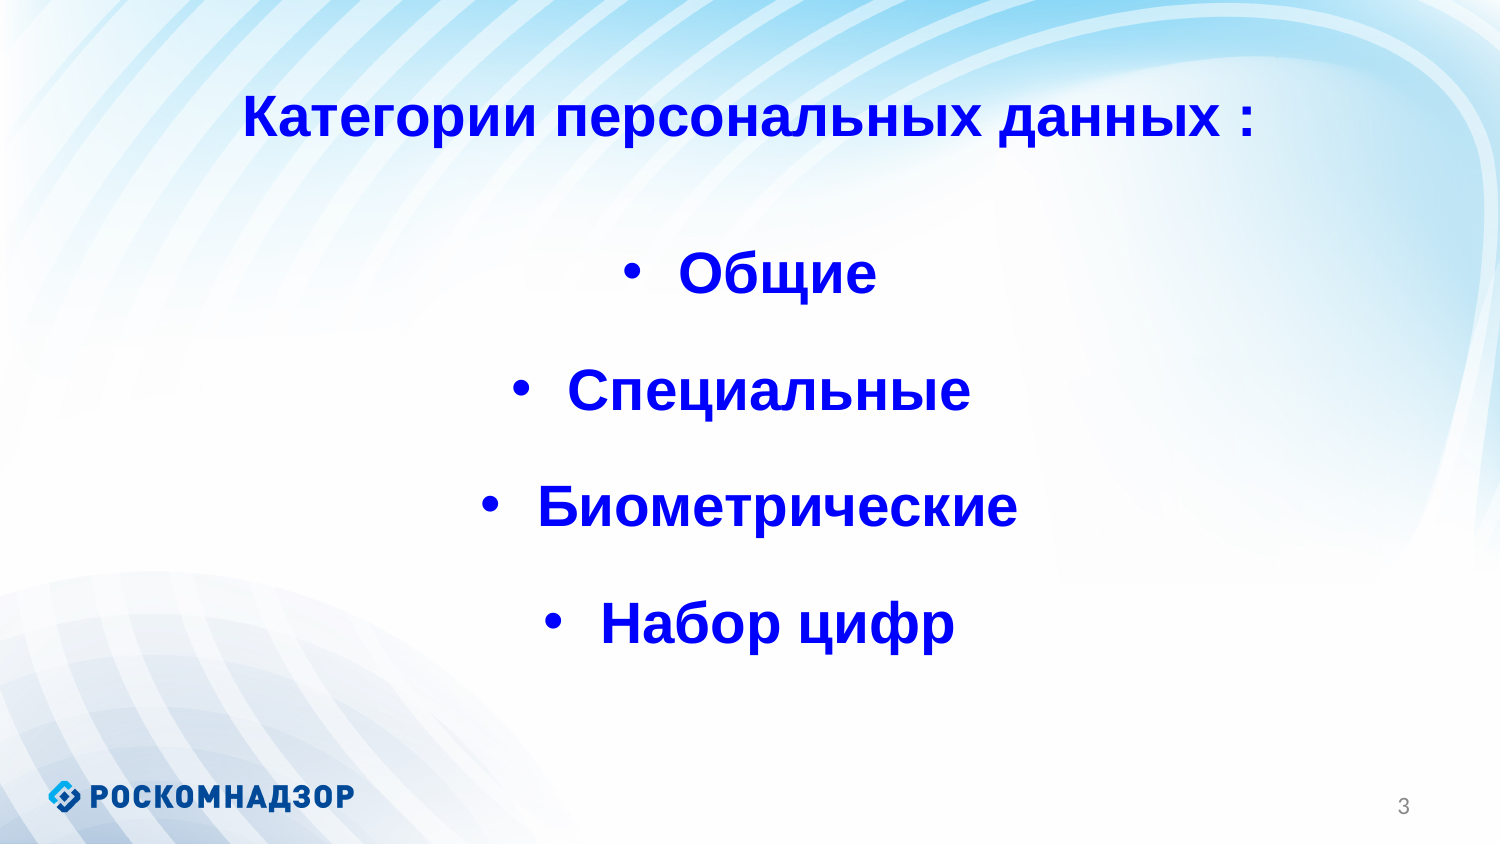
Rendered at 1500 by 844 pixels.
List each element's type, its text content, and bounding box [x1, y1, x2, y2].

slide_number 3 [1074, 782, 1425, 828]
list Категории персональных данных : Общие Специальные Биометрические Набор цифр [74, 70, 1426, 754]
picture [0, 0, 1500, 844]
